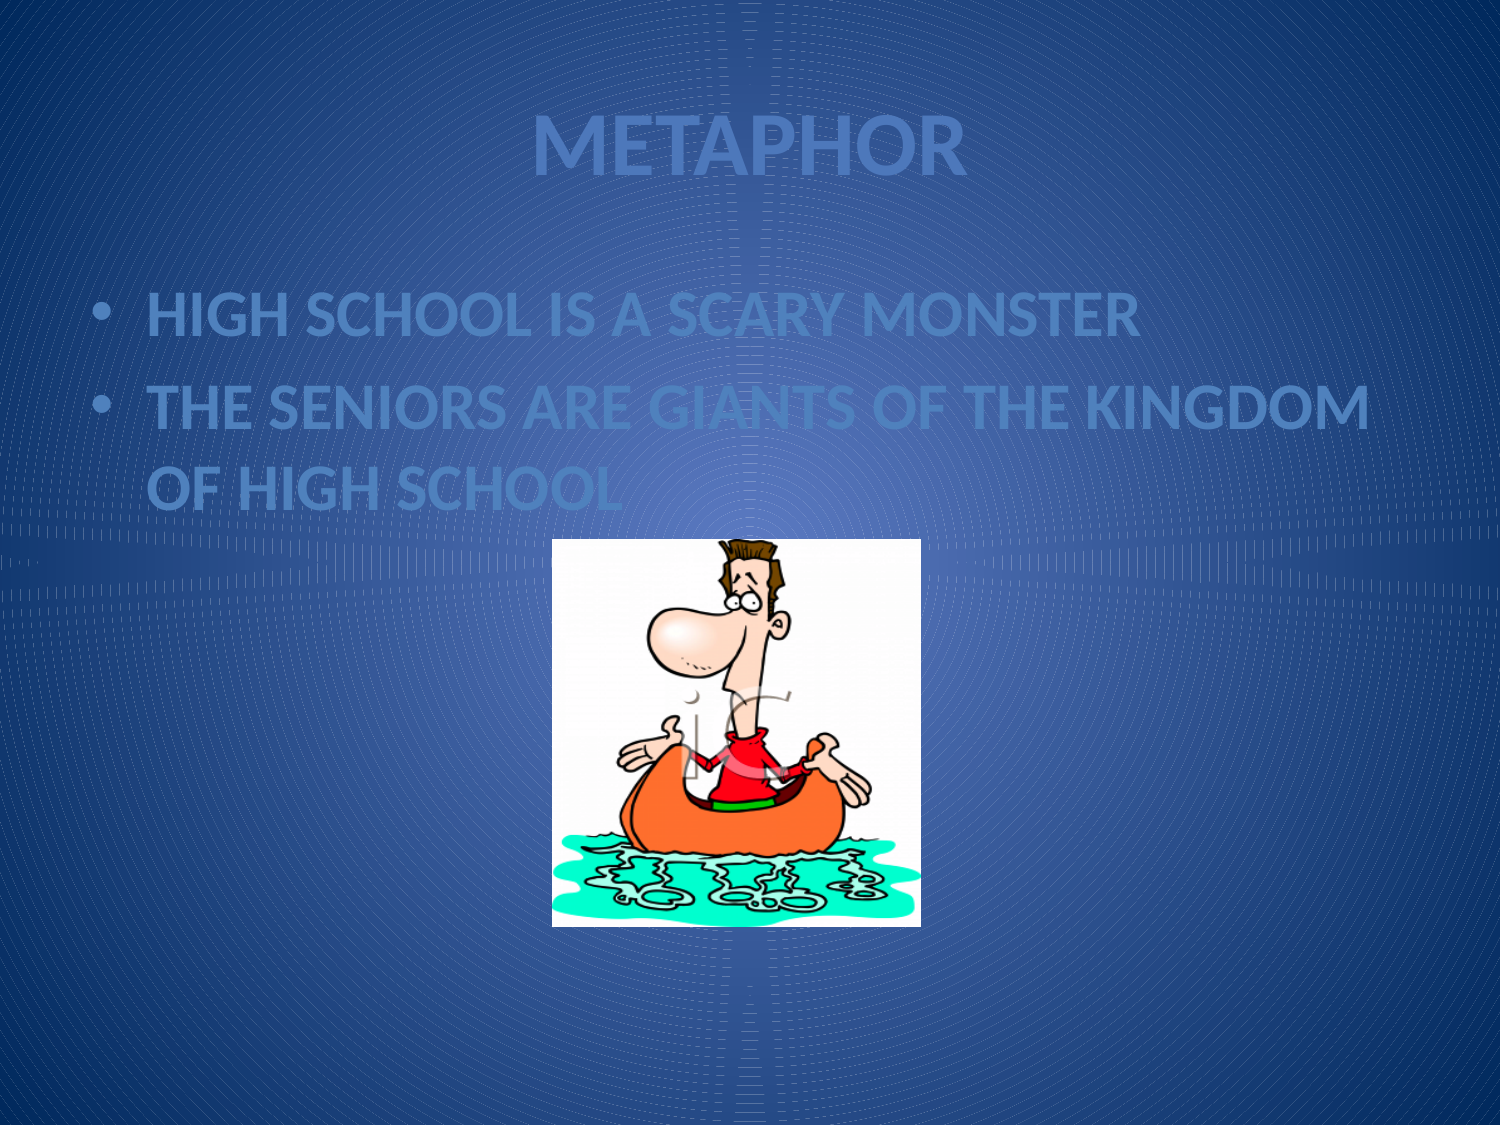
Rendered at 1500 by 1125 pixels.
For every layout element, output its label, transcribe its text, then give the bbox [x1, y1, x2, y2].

picture [551, 539, 921, 928]
title Metaphor [75, 45, 1425, 233]
list High school is a scary monster The seniors are giants of the kingdom of high school [75, 262, 1425, 1005]
